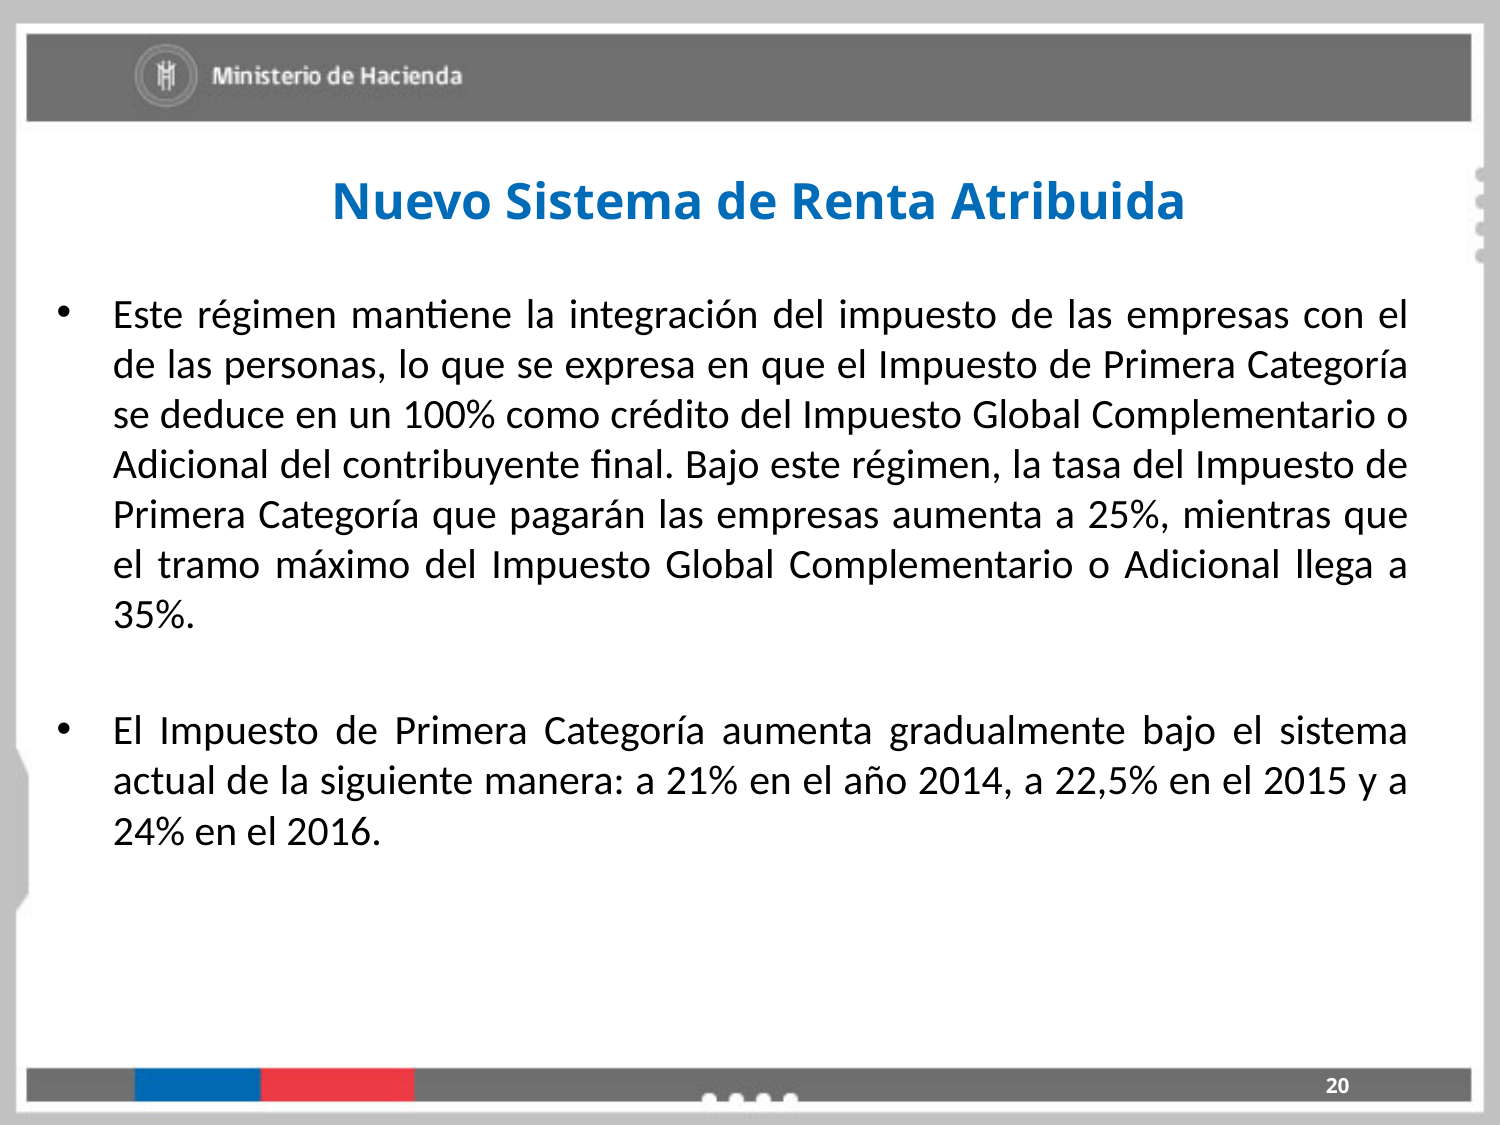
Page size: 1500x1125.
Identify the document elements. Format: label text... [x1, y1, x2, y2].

picture [0, 0, 1500, 1125]
list Este régimen mantiene la integración del impuesto de las empresas con el de las personas, lo que se expresa en que el Impuesto de Primera Categoría se deduce en un 100% como crédito del Impuesto Global Complementario o Adicional del contribuyente final. Bajo este régimen, la tasa del Impuesto de Primera Categoría que pagarán las empresas aumenta a 25%, mientras que el tramo máximo del Impuesto Global Complementario o Adicional llega a 35%. El Impuesto de Primera Categoría aumenta gradualmente bajo el sistema actual de la siguiente manera: a 21% en el año 2014, a 22,5% en el 2015 y a 24% en el 2016. [41, 278, 1424, 610]
text_box Nuevo Sistema de Renta Atribuida [48, 138, 1471, 268]
slide_number 20 [1014, 1070, 1365, 1103]
